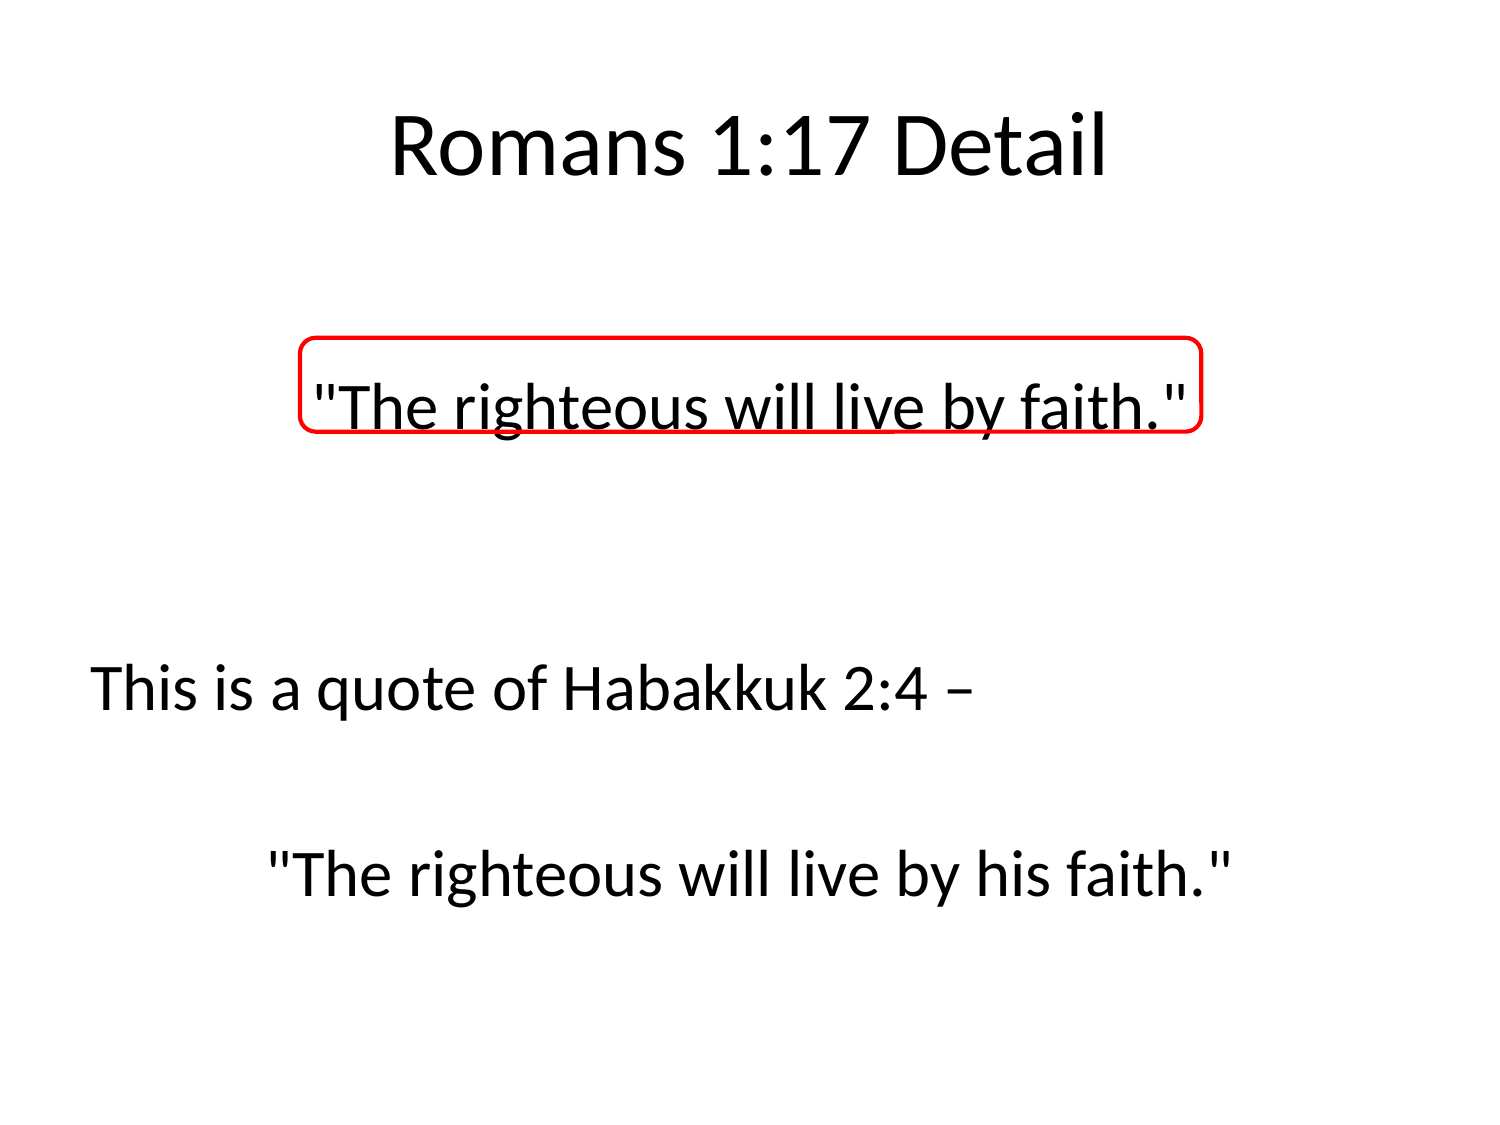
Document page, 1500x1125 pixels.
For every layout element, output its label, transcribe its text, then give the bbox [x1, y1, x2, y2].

list "The righteous will live by faith." This is a quote of Habakkuk 2:4 – "The righteous will live by his faith." [75, 262, 1425, 1005]
text_box [297, 335, 1204, 434]
title Romans 1:17 Detail [75, 45, 1425, 233]
